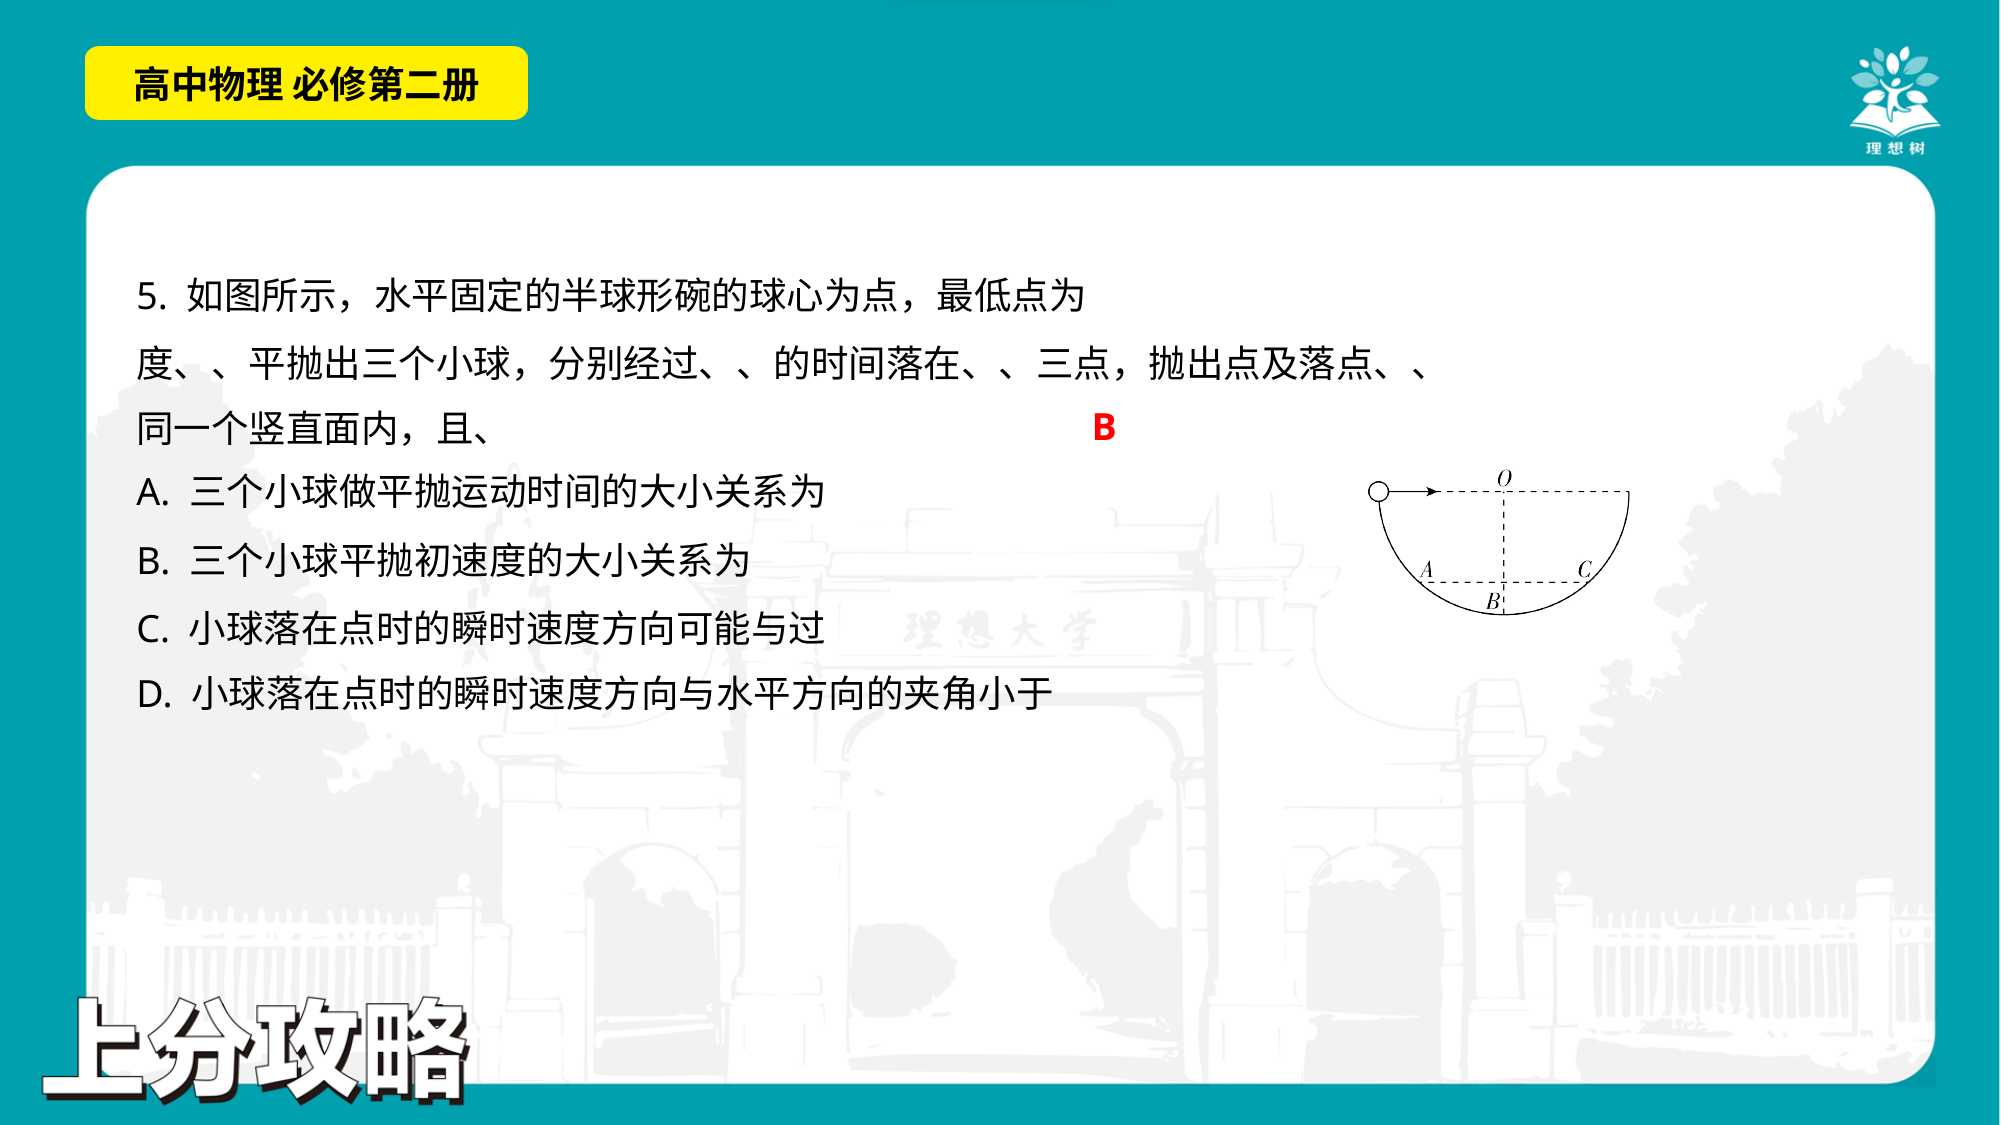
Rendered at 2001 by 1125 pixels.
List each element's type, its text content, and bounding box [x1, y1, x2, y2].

text_box B [1077, 383, 1132, 442]
picture [0, 0, 2000, 1125]
